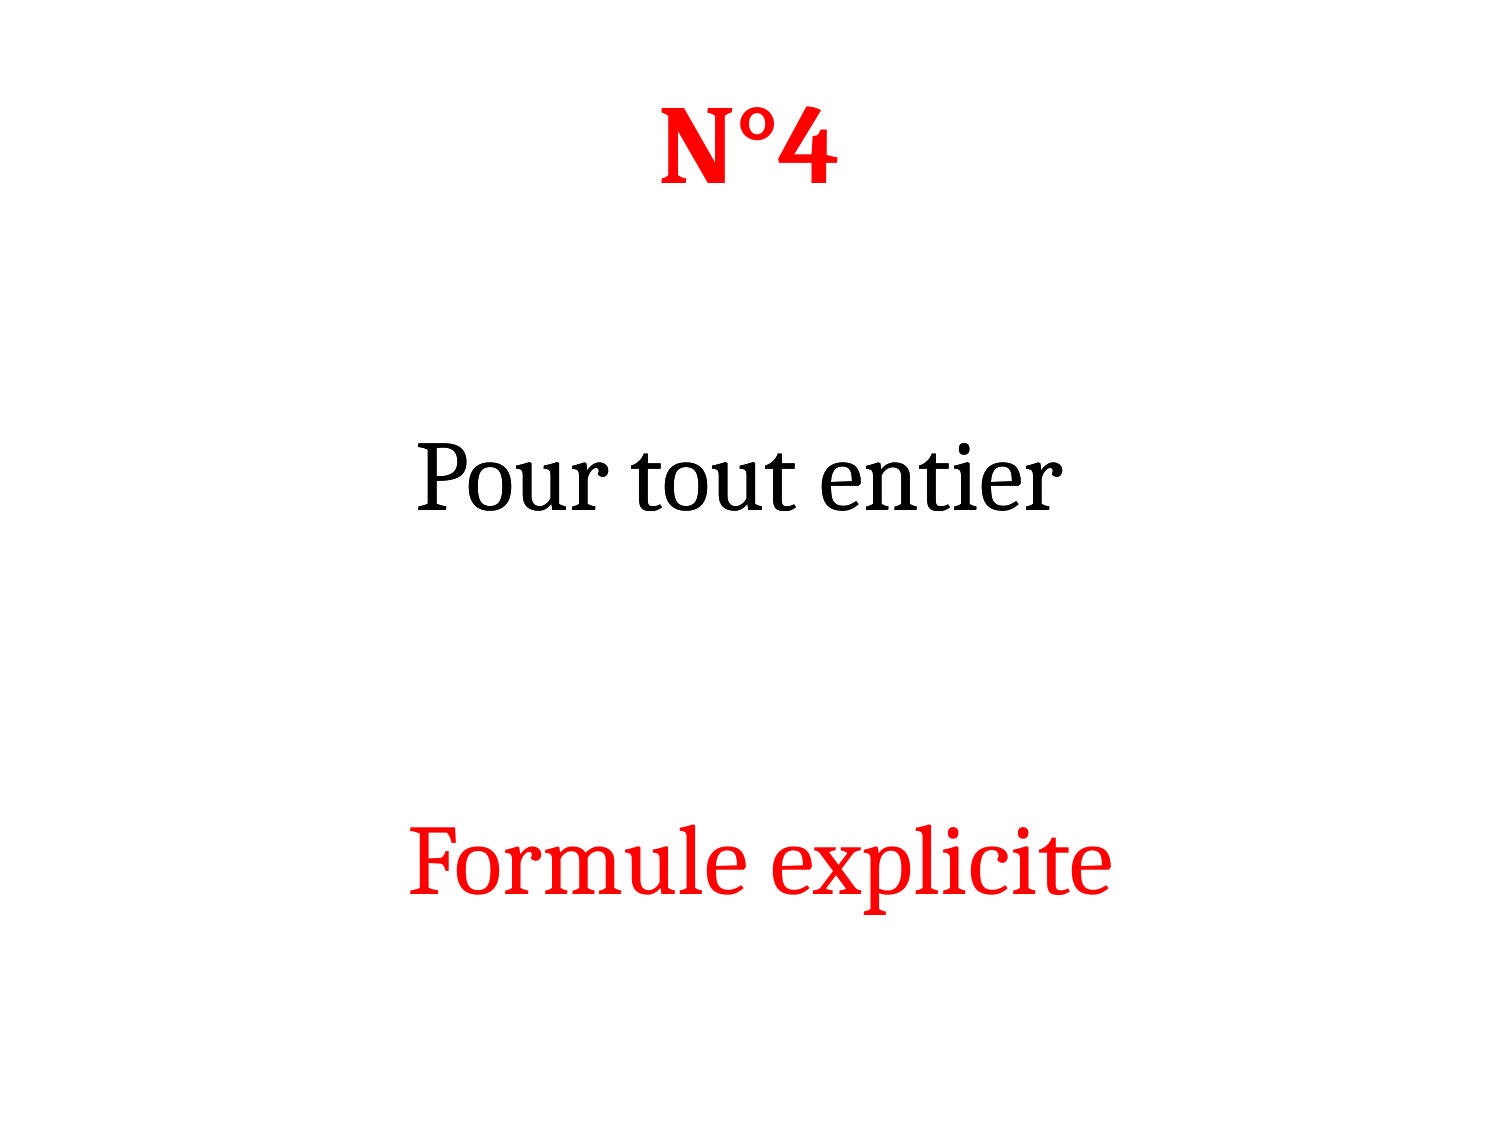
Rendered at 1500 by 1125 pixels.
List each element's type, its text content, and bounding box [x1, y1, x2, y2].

text_box Formule explicite [392, 786, 1129, 922]
text_box N°4 [0, 63, 1500, 214]
